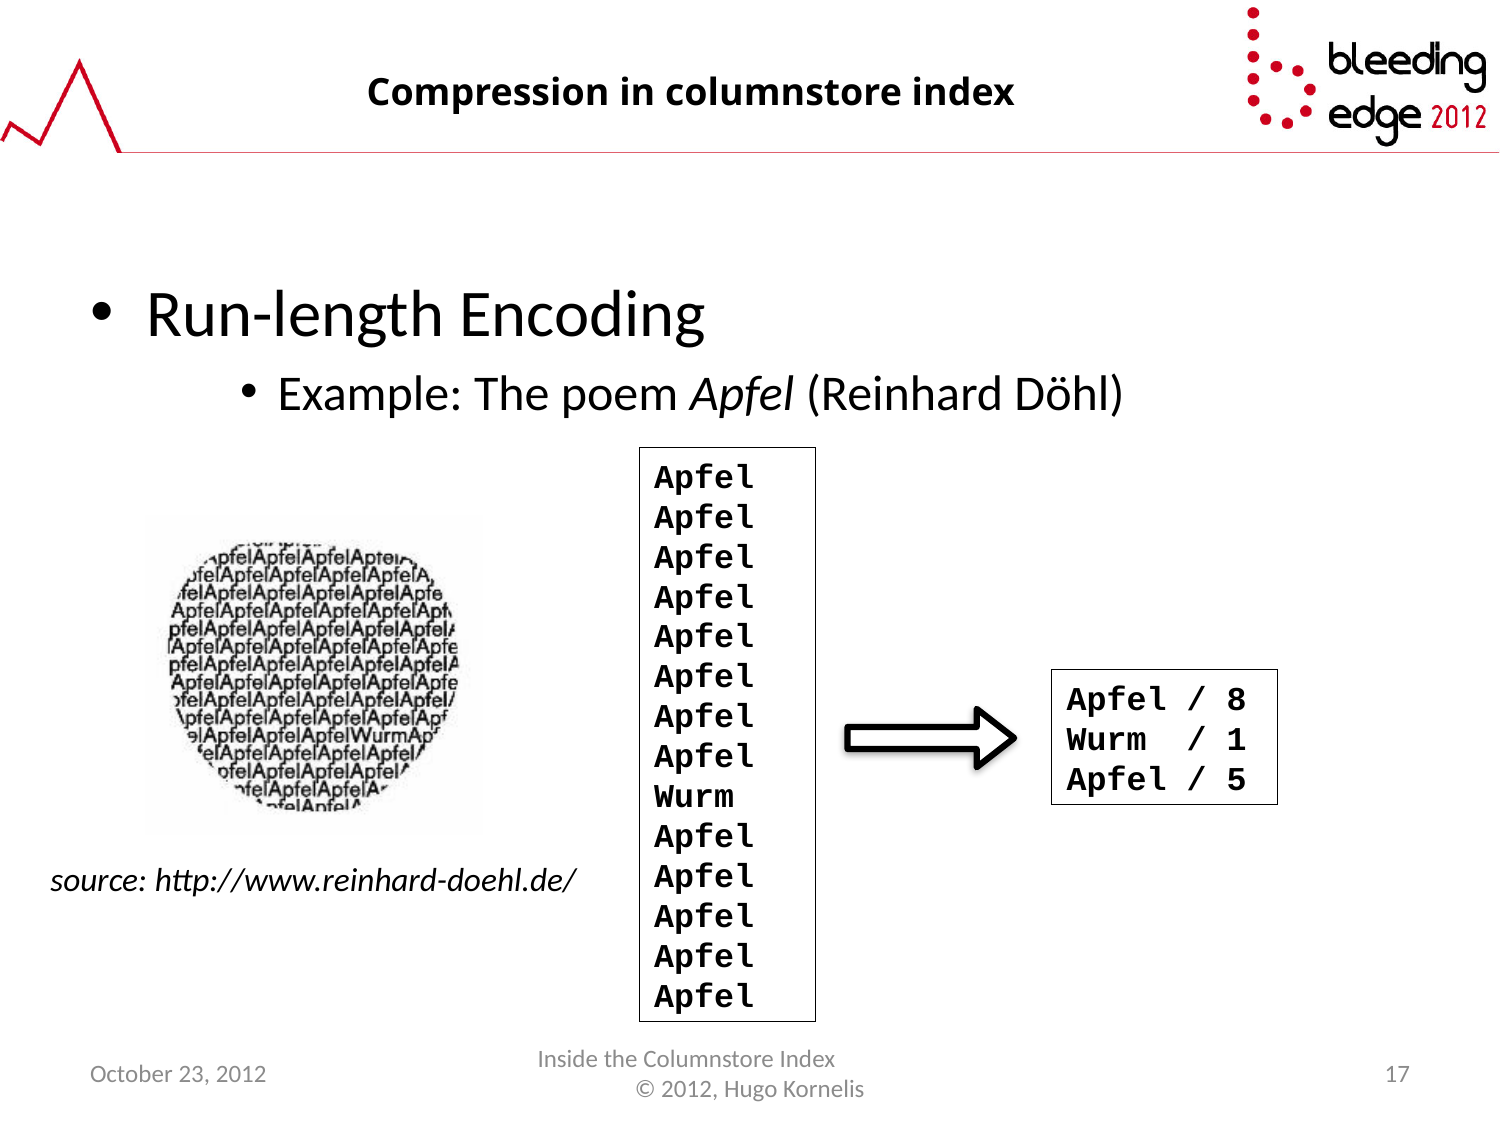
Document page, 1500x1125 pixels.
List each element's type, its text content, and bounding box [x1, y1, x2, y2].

text_box source: http://www.reinhard-doehl.de/ [35, 851, 593, 906]
text_box [846, 708, 1015, 768]
text_box Apfel / 8 Wurm / 1 Apfel / 5 [1051, 669, 1278, 805]
text_box Apfel Apfel Apfel Apfel Apfel Apfel Apfel Apfel Wurm Apfel Apfel Apfel Apfel Apfel [639, 447, 816, 1022]
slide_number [75, 1042, 425, 1103]
slide_number 17 [1074, 1042, 1425, 1103]
list Run-length Encoding Example: The poem Apfel (Reinhard Döhl) [75, 262, 1425, 1005]
title Compression in columnstore index [162, 60, 1220, 122]
picture [0, 1, 1500, 153]
picture [145, 515, 483, 835]
footer Inside the Columnstore Index © 2012, Hugo Kornelis [512, 1042, 988, 1103]
